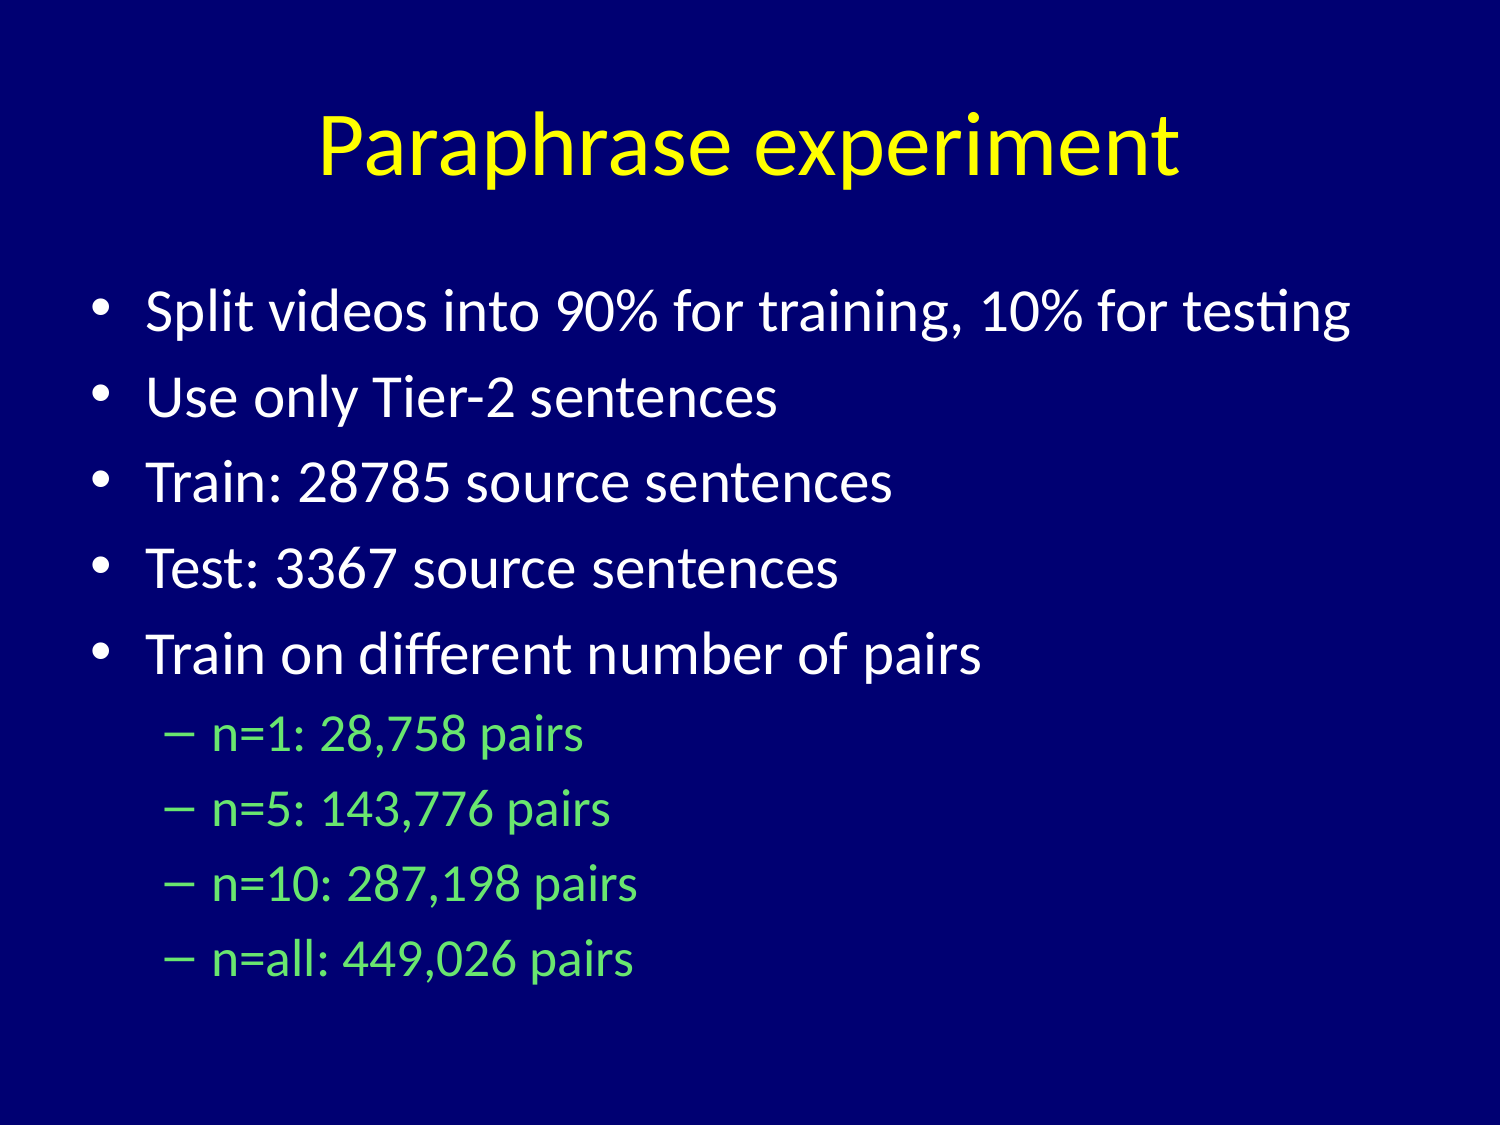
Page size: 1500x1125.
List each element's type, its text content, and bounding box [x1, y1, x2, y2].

title Paraphrase experiment [75, 45, 1425, 233]
list Split videos into 90% for training, 10% for testing Use only Tier-2 sentences Train: 28785 source sentences Test: 3367 source sentences Train on different number of pairs n=1: 28,758 pairs n=5: 143,776 pairs n=10: 287,198 pairs n=all: 449,026 pairs [75, 262, 1425, 1005]
